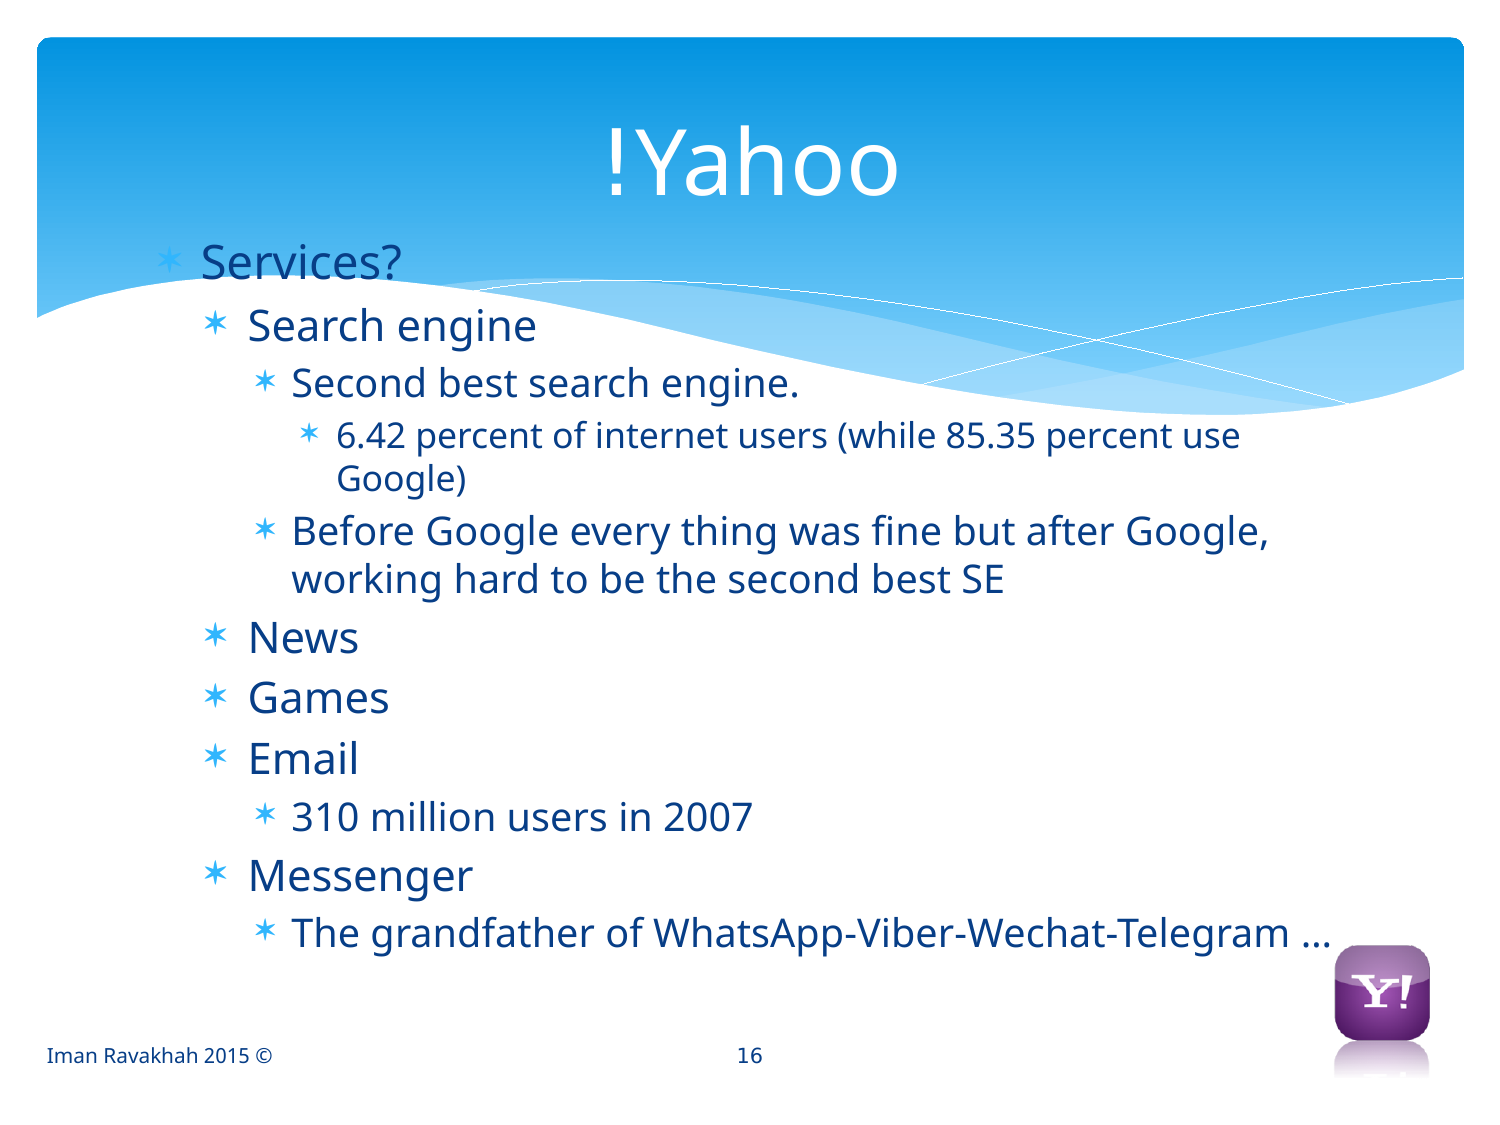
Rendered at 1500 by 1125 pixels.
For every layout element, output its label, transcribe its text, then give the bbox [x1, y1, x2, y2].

footer © 2015 Iman Ravakhah [31, 1025, 653, 1086]
list Services? Search engine Second best search engine. 6.42 percent of internet users (while 85.35 percent use Google) Before Google every thing was fine but after Google, working hard to be the second best SE News Games Email 310 million users in 2007 Messenger The grandfather of WhatsApp-Viber-Wechat-Telegram … [143, 261, 1359, 1005]
slide_number 16 [654, 1025, 846, 1086]
picture [1265, 912, 1500, 1089]
title Yahoo! [75, 55, 1425, 261]
